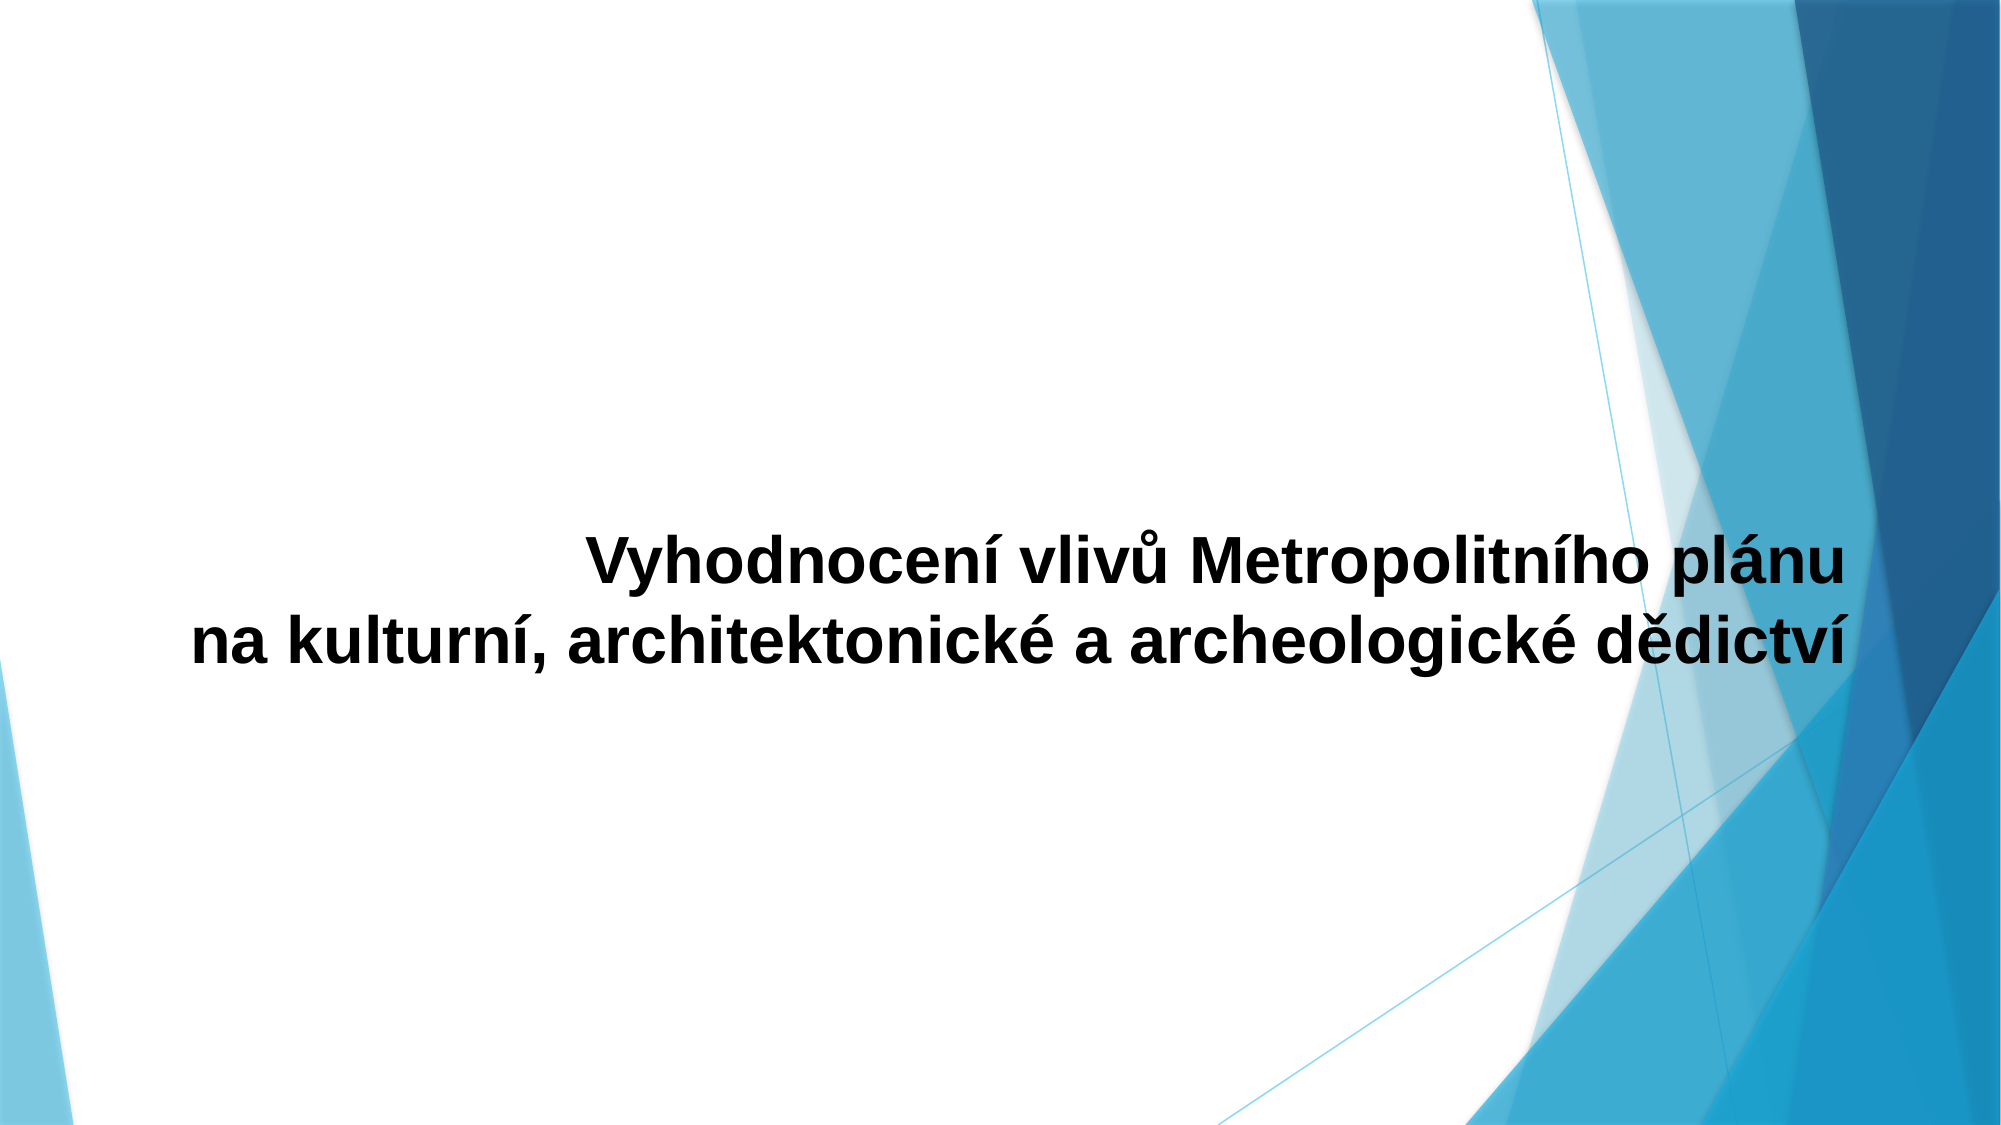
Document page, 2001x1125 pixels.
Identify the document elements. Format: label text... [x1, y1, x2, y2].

text_box Vyhodnocení vlivů Metropolitního plánu na kulturní, architektonické a archeologické dědictví [104, 509, 1864, 764]
